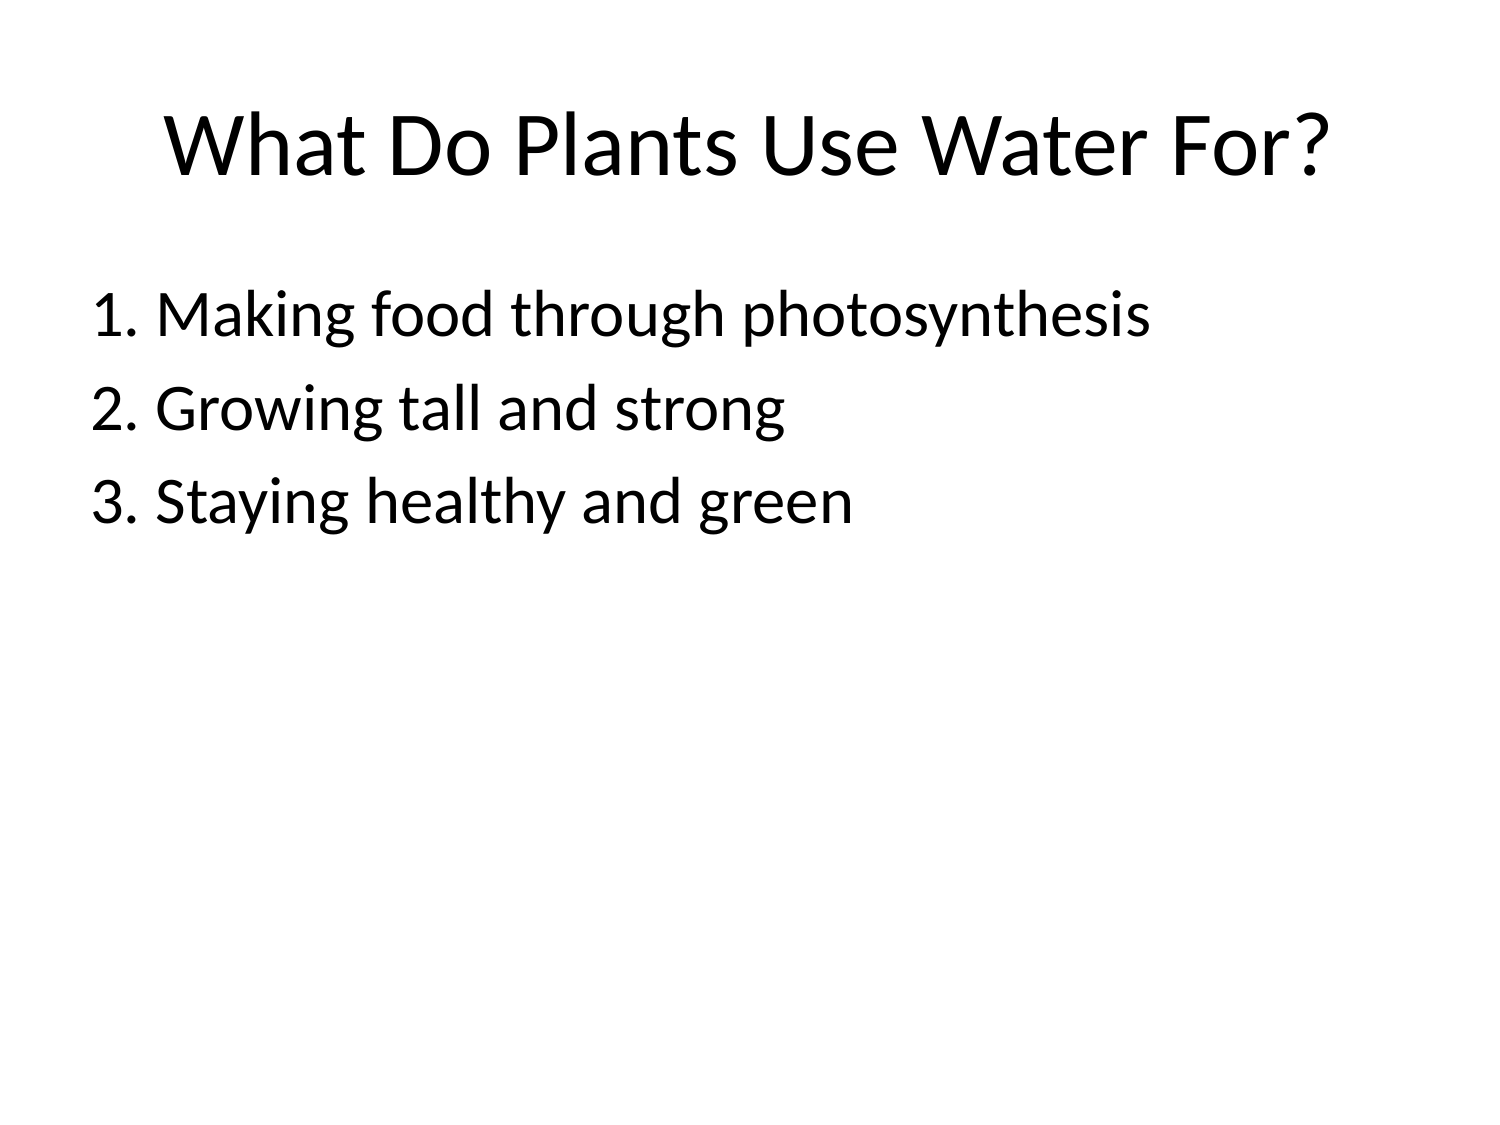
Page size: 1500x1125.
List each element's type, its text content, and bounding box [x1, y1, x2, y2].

title What Do Plants Use Water For? [75, 45, 1425, 233]
list 1. Making food through photosynthesis 2. Growing tall and strong 3. Staying healthy and green [75, 262, 1425, 1005]
